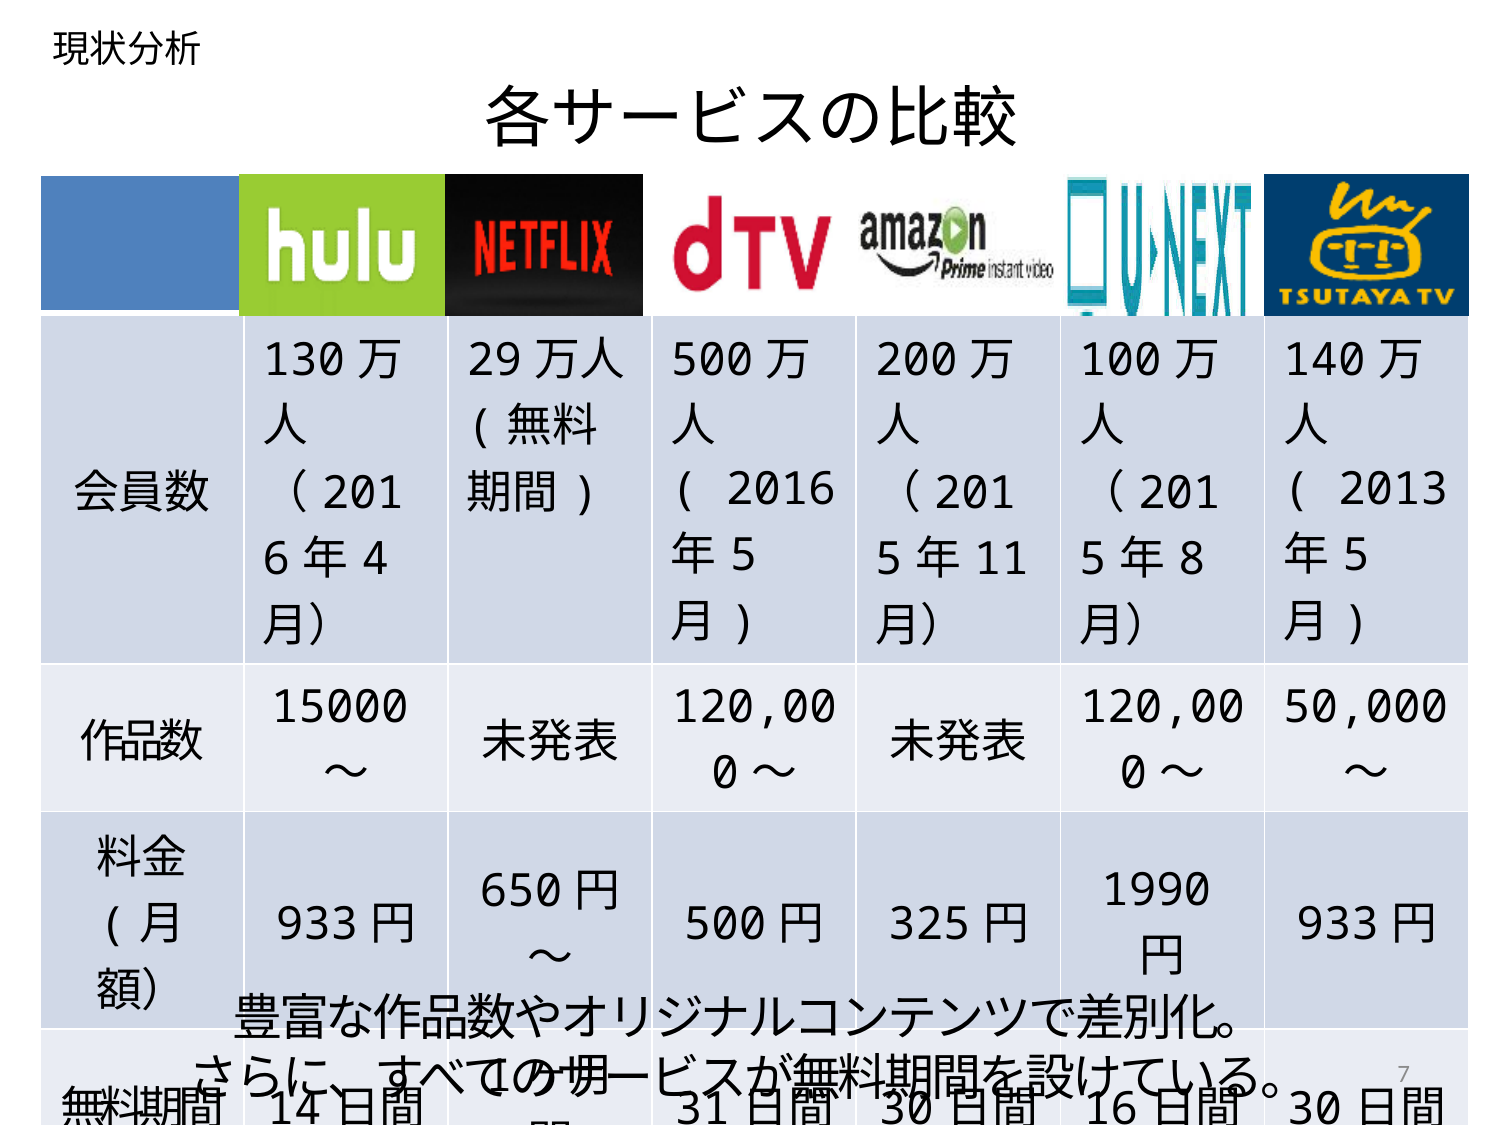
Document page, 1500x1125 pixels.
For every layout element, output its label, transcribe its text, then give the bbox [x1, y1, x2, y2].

table_cell 120,000〜 [1061, 665, 1264, 811]
table_cell 未発表 [857, 665, 1060, 811]
table_cell 50,000〜 [1265, 665, 1468, 811]
table_cell 500円 [653, 812, 855, 978]
table_cell 1ヶ月間 [449, 1113, 651, 1125]
table_cell 100万人（2015年8月） [1061, 325, 1264, 663]
table_cell 933円 [245, 812, 447, 978]
table_cell 料金 (月額） [41, 812, 243, 978]
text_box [239, 174, 1470, 316]
table_cell 130万人 （2016年4月） [245, 325, 447, 663]
table_cell 140万人 ( 2013年5月) [1265, 324, 1468, 663]
table_cell 200万人 （2015年11月） [857, 325, 1060, 663]
table_cell 14日間 [245, 1113, 447, 1125]
table_cell 30日間 [857, 1113, 1060, 1125]
table_cell 16日間 [1061, 1113, 1264, 1125]
table_cell 1990円 [1061, 812, 1264, 978]
table_cell 650円〜 [449, 812, 651, 978]
text_box 豊富な作品数やオリジナルコンテンツで差別化。 さらに、すべてのサービスが無料期間を設けている。 [18, 978, 1479, 1113]
table_cell 500万人( 2016年5月) [653, 325, 855, 663]
table_cell 無料期間 [41, 1113, 243, 1125]
text_box 各サービスの比較 [379, 66, 1123, 162]
table_cell 未発表 [449, 665, 651, 811]
table_cell 933円 [1265, 812, 1468, 978]
text_box 現状分析 [30, 7, 224, 88]
table_cell 31日間 [653, 1113, 855, 1125]
table_cell 15000〜 [245, 665, 447, 811]
table_cell 30日間 [1265, 1113, 1468, 1125]
table_cell 会員数 [41, 316, 243, 663]
table_cell 29万人 (無料期間) [449, 325, 651, 663]
table_cell 325円 [857, 812, 1060, 978]
table_cell 作品数 [41, 665, 243, 811]
table_header [41, 176, 236, 310]
table_cell 120,000〜 [653, 665, 855, 811]
